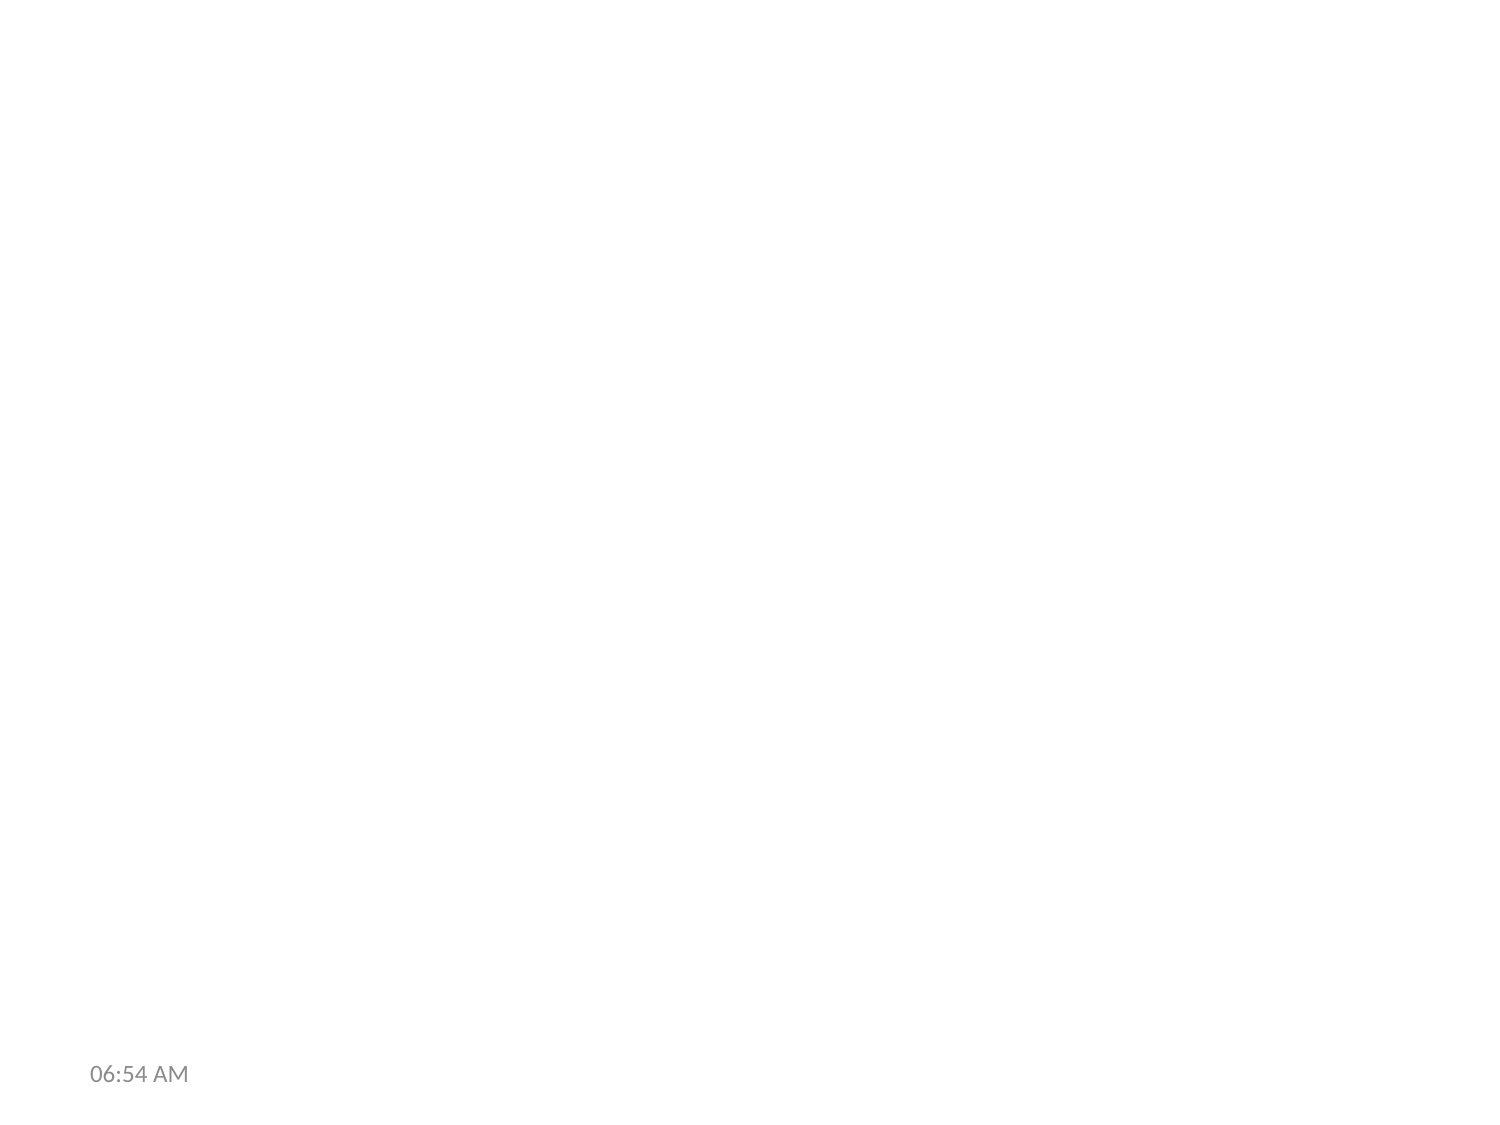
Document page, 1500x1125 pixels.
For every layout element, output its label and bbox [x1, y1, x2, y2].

slide_number [75, 1042, 425, 1103]
